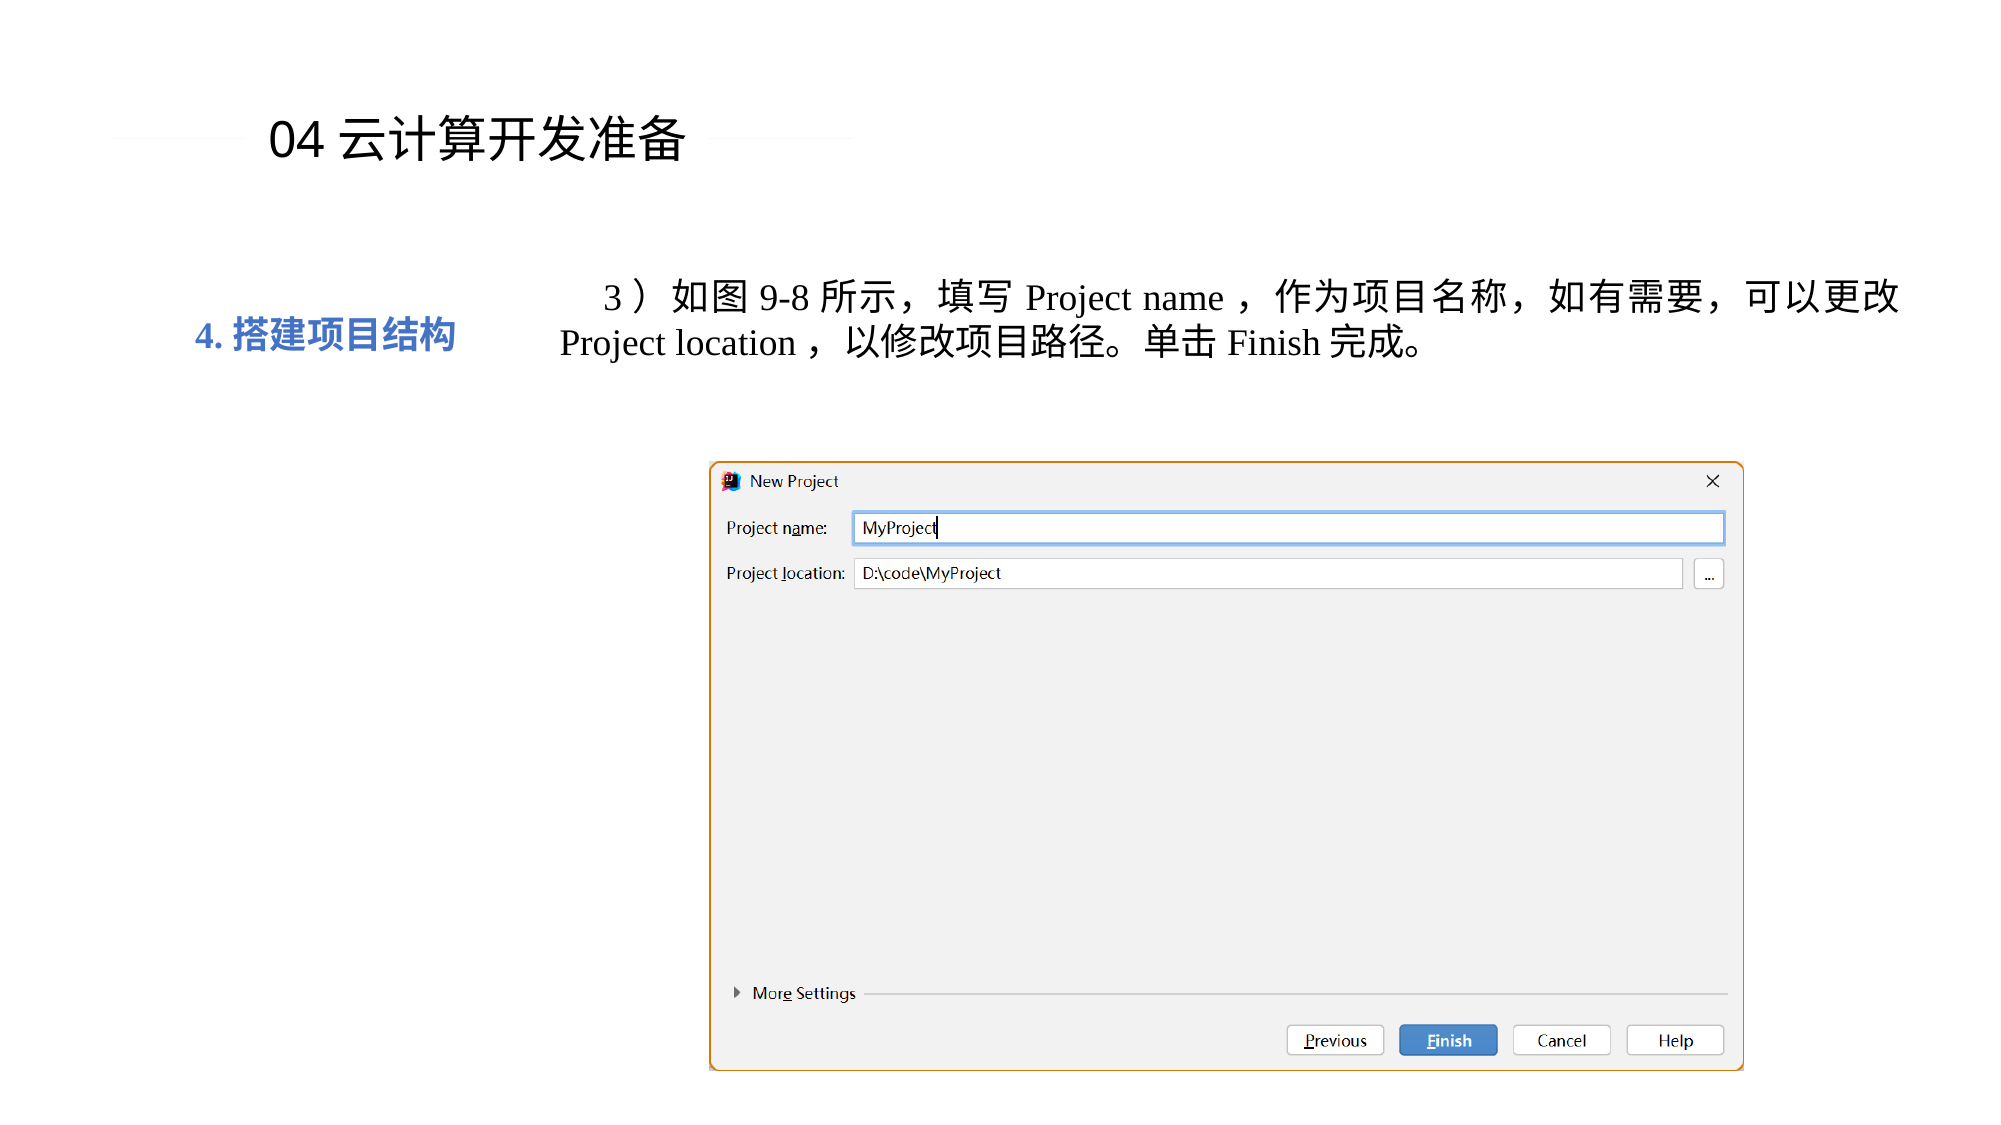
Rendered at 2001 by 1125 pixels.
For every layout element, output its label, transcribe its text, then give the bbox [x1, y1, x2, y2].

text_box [112, 100, 854, 176]
text_box 3）如图9-8所示，填写Project name，作为项目名称，如有需要，可以更改Project location，以修改项目路径。单击Finish完成。 [544, 265, 1924, 371]
text_box 4.搭建项目结构 [136, 303, 544, 364]
picture [709, 461, 1744, 1071]
